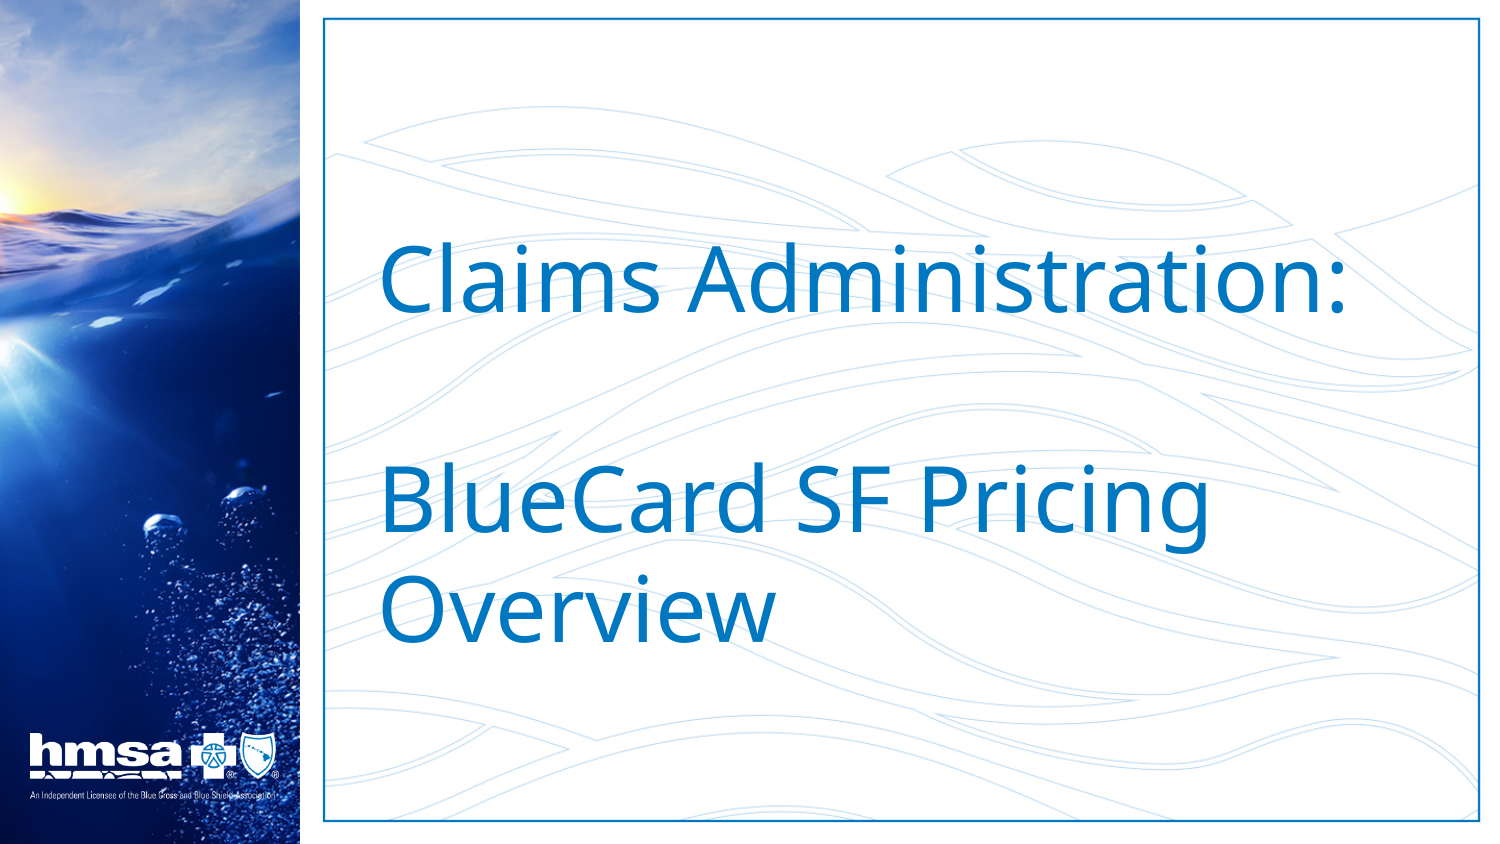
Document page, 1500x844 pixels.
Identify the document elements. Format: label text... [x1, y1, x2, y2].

title Claims Administration: BlueCard SF Pricing Overview [362, 196, 1463, 685]
picture [0, 0, 1500, 844]
